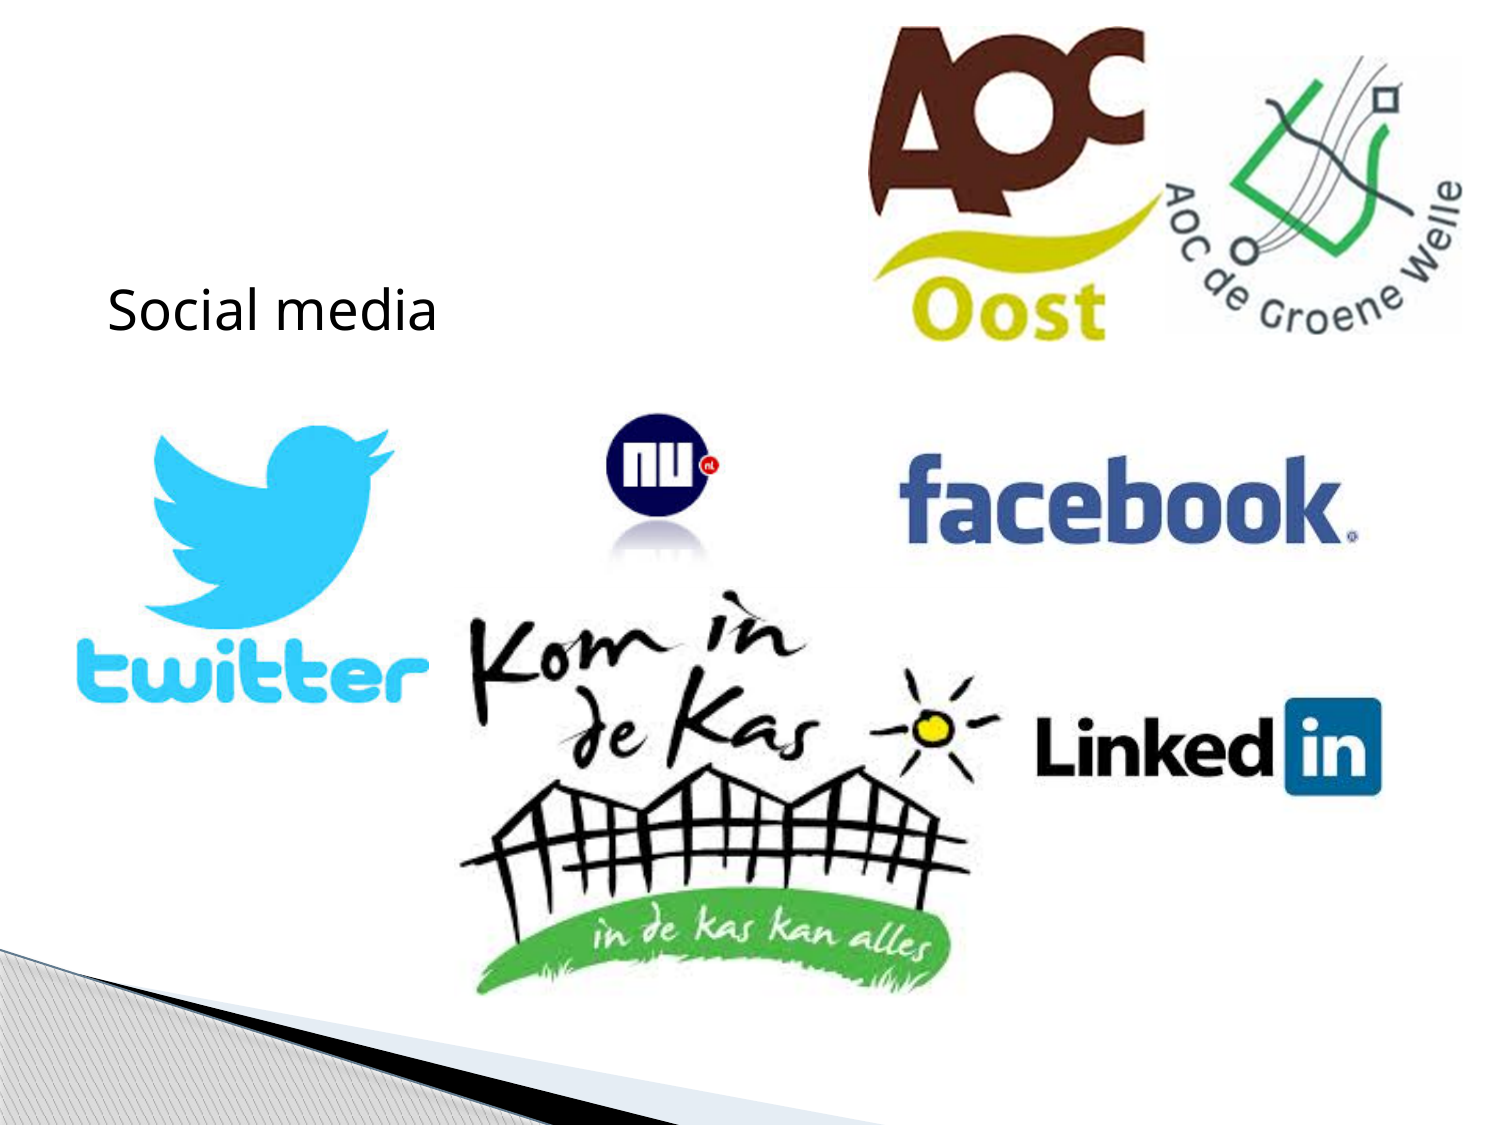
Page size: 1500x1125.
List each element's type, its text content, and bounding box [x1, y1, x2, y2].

picture [76, 389, 429, 742]
picture [454, 324, 1417, 1001]
list Social media [75, 267, 1425, 986]
picture [867, 26, 1473, 365]
